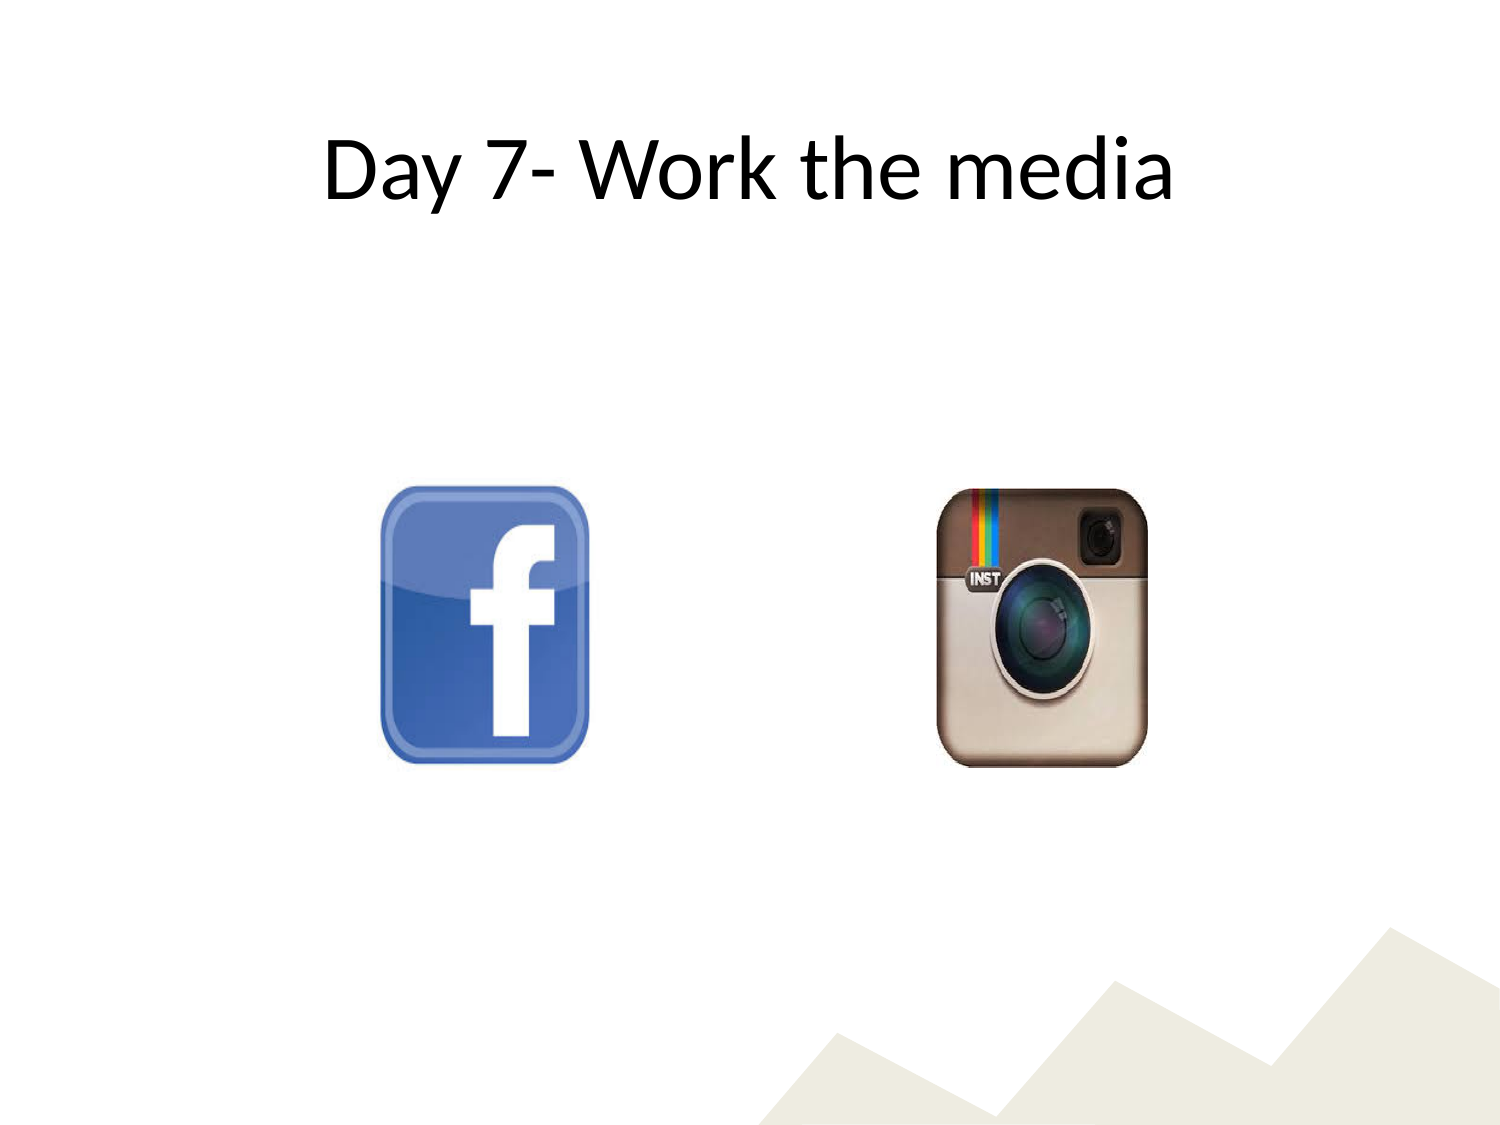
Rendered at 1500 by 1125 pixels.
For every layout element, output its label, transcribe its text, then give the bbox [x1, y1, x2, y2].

picture [936, 488, 1149, 768]
picture [319, 477, 651, 772]
title Day 7- Work the media [75, 45, 1425, 233]
